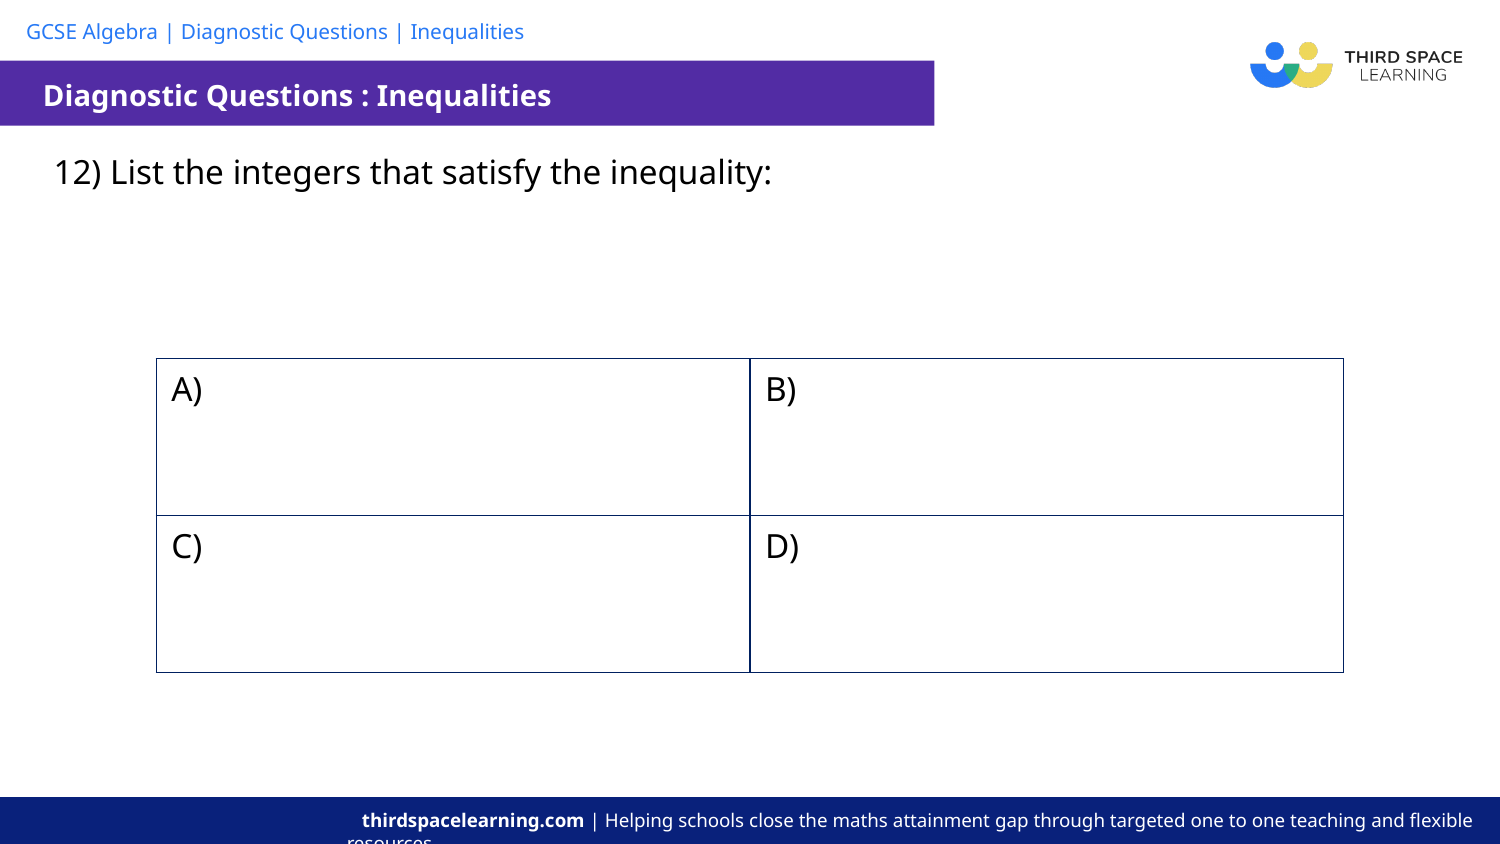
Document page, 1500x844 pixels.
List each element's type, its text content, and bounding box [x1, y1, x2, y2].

picture [1250, 33, 1465, 99]
text_box Diagnostic Questions : Inequalities [27, 61, 778, 127]
